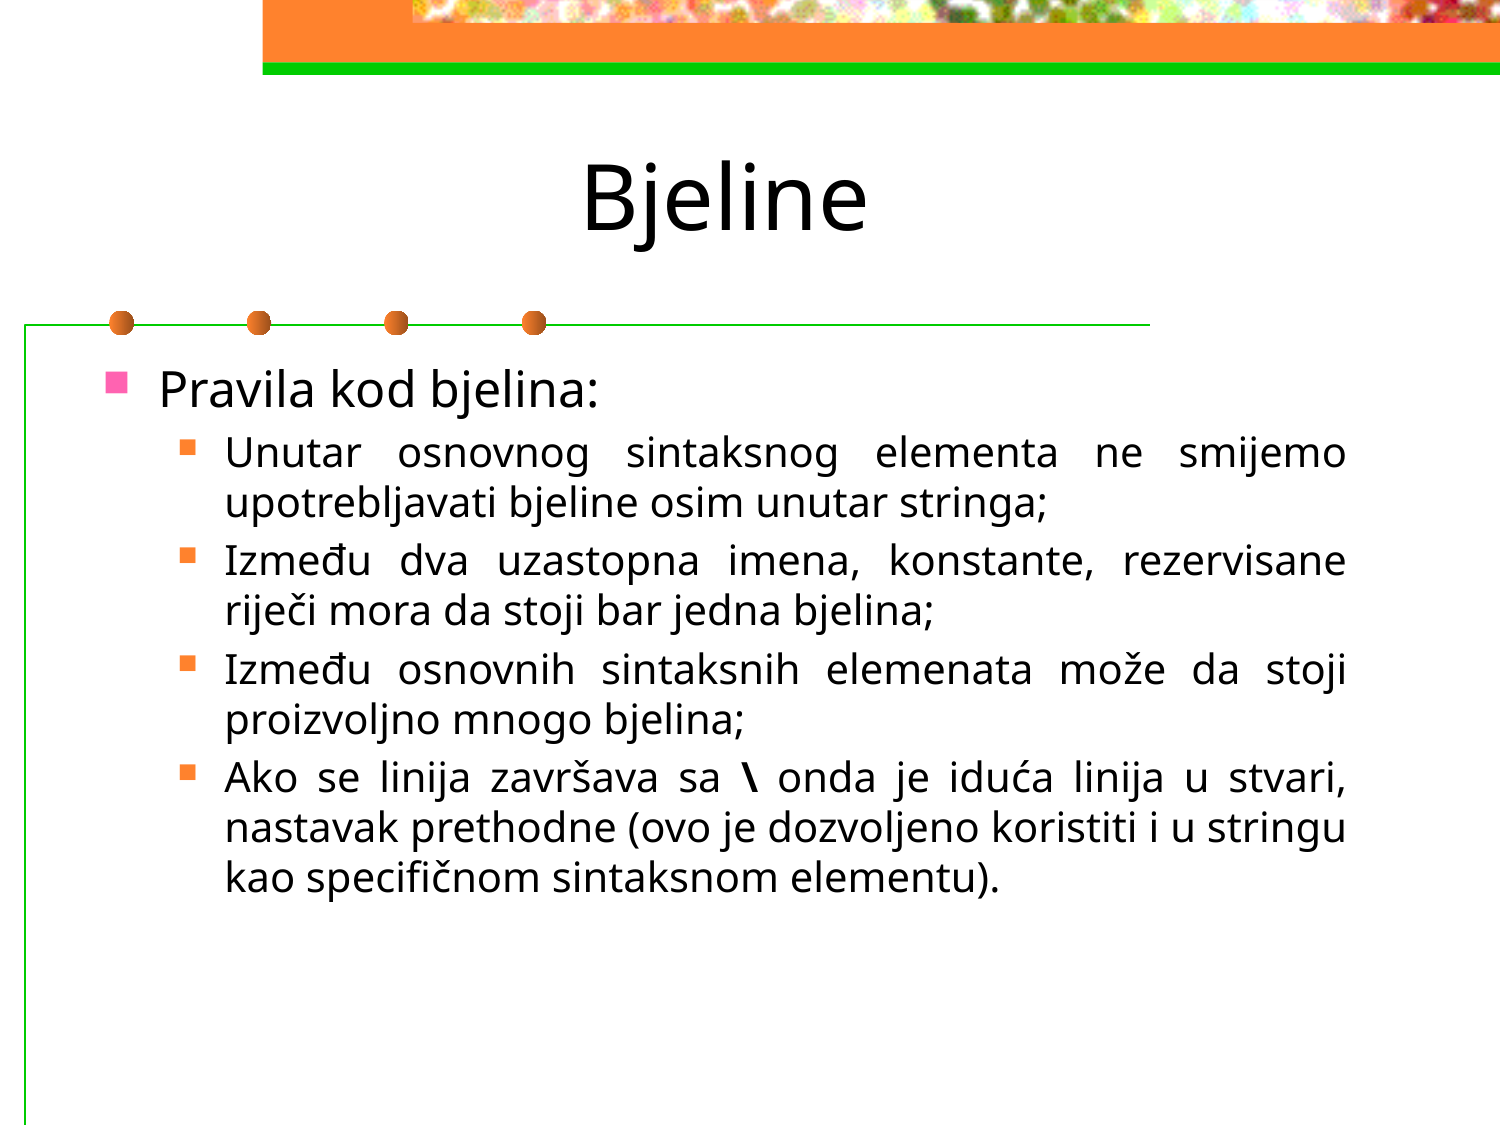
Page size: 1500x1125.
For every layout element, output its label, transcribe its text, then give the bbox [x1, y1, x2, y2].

title Bjeline [87, 99, 1363, 288]
list Pravila kod bjelina: Unutar osnovnog sintaksnog elementa ne smijemo upotrebljavati bjeline osim unutar stringa; Između dva uzastopna imena, konstante, rezervisane riječi mora da stoji bar jedna bjelina; Između osnovnih sintaksnih elemenata može da stoji proizvoljno mnogo bjelina; Ako se linija završava sa \ onda je iduća linija u stvari, nastavak prethodne (ovo je dozvoljeno koristiti i u stringu kao specifičnom sintaksnom elementu). [87, 350, 1363, 1025]
picture [412, 0, 1500, 23]
